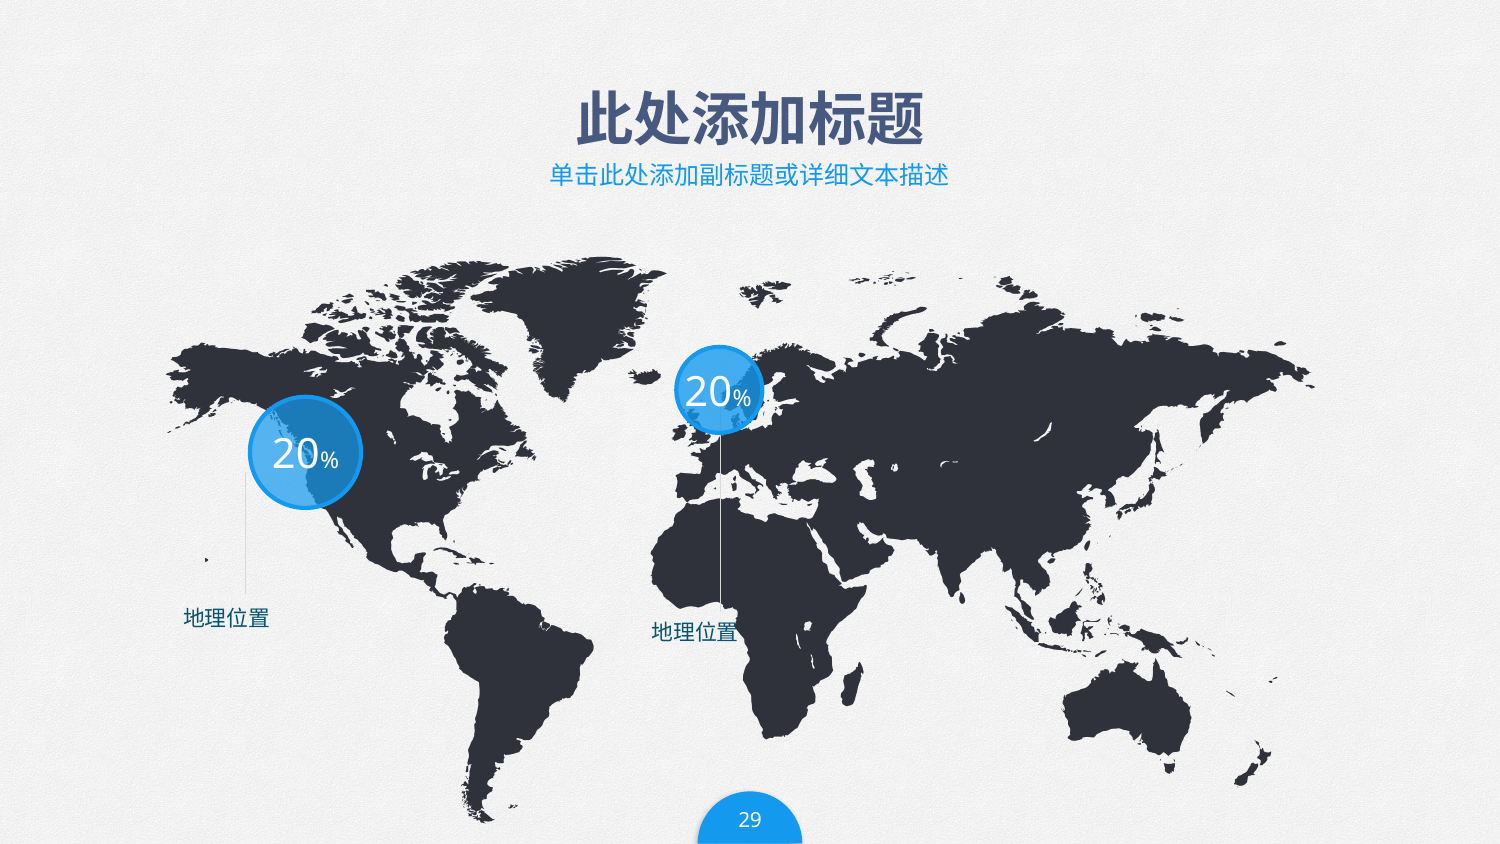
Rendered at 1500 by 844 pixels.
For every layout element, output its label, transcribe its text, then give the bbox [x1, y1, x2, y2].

title 此处添加标题 [75, 46, 1425, 188]
picture [0, 0, 1500, 844]
list 单击此处添加副标题或详细文本描述 [337, 143, 1163, 181]
